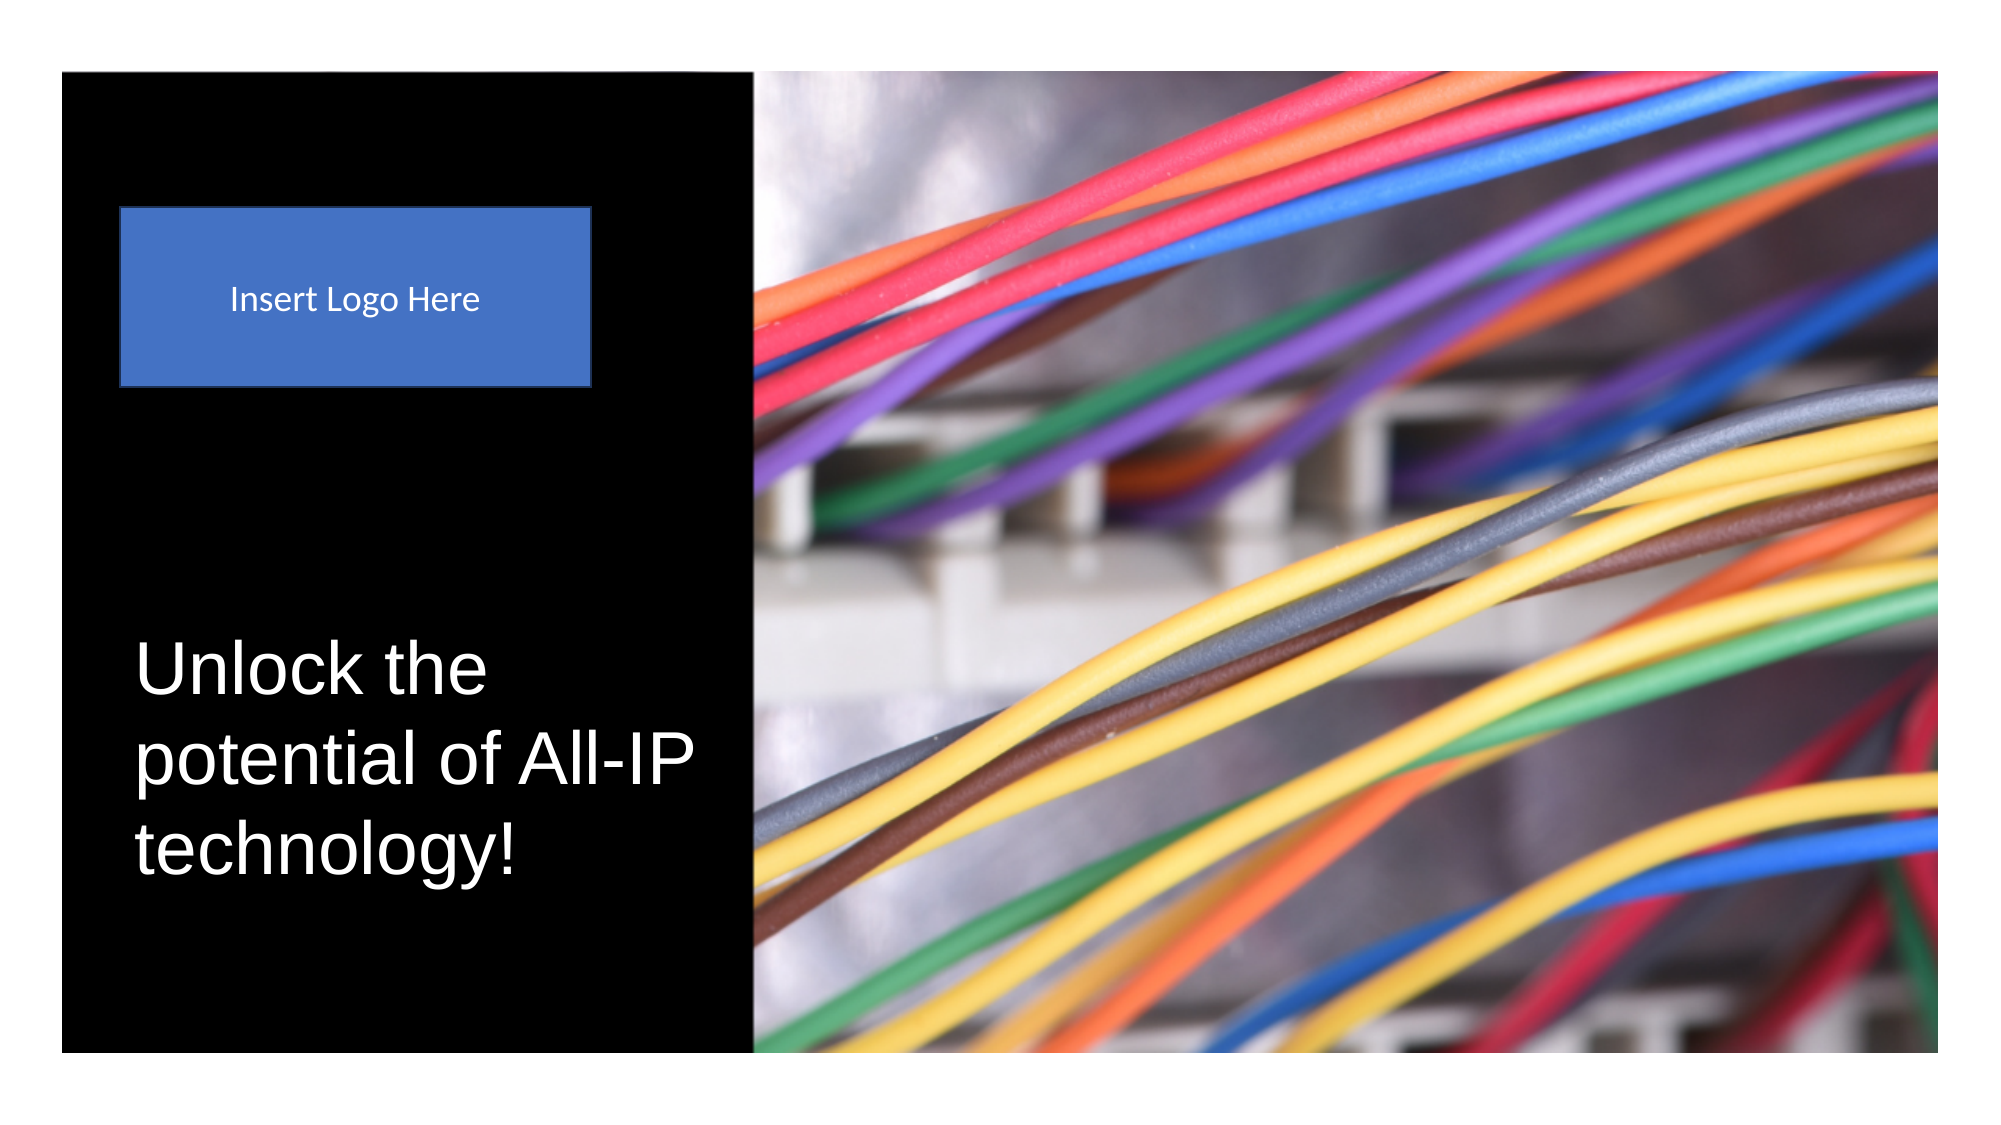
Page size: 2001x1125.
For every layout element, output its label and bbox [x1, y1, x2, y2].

picture [62, 71, 1938, 1053]
